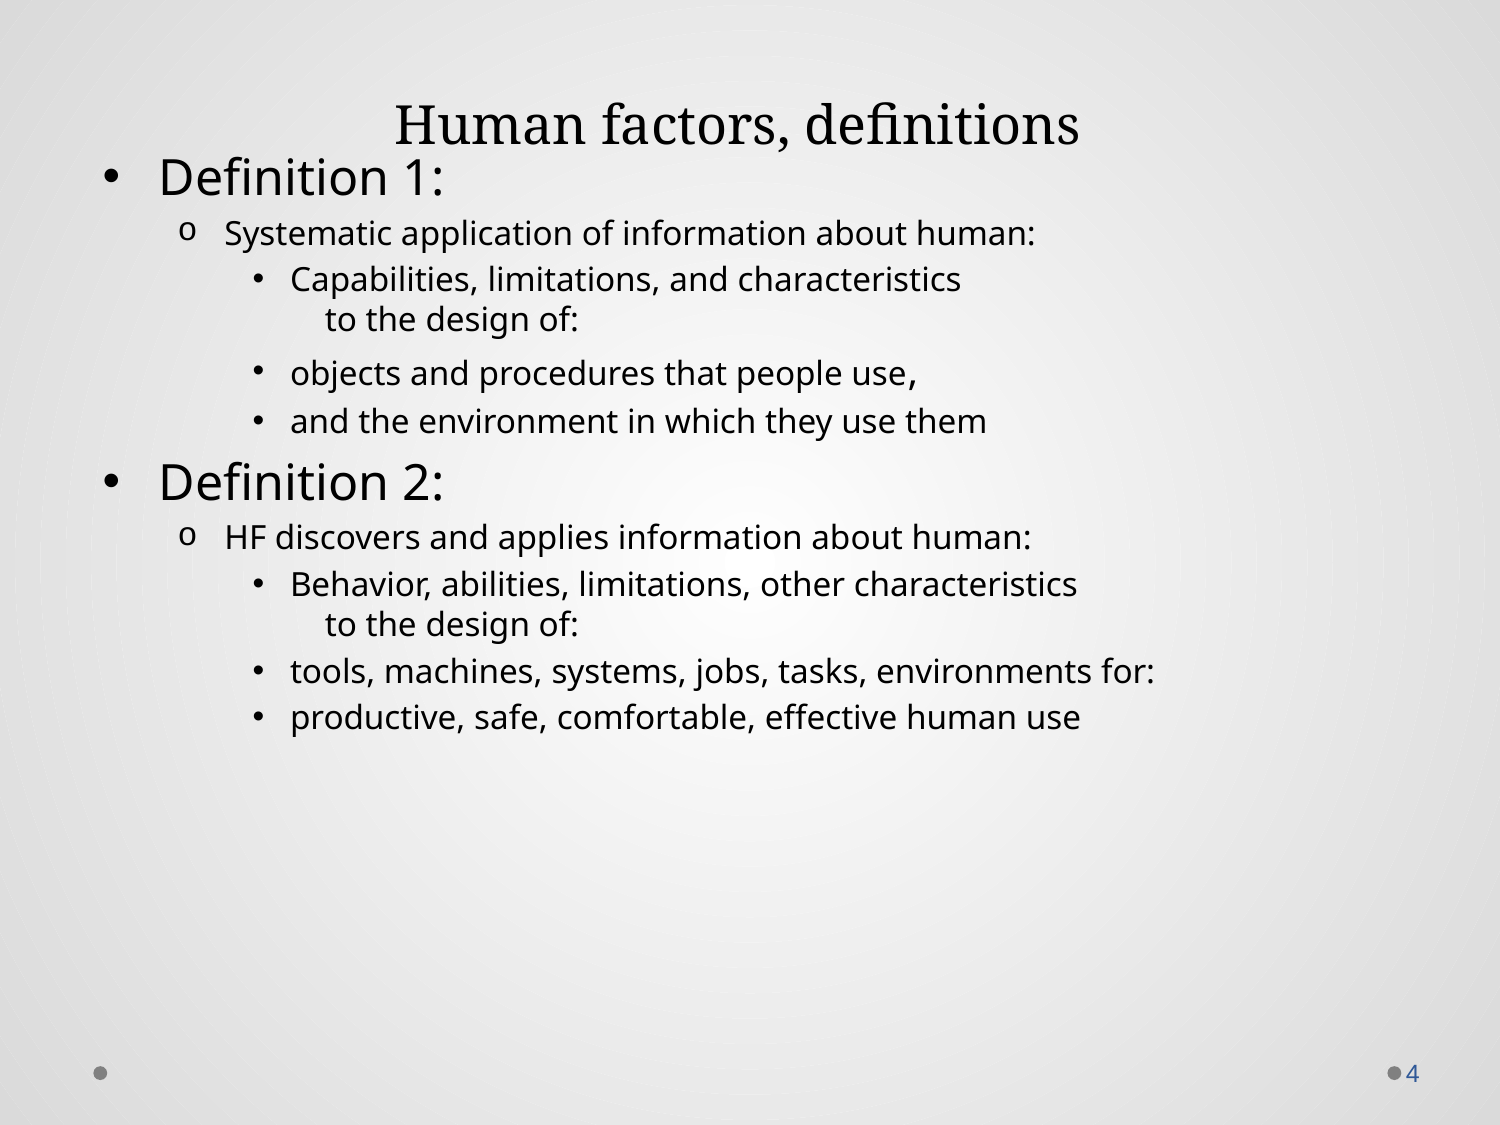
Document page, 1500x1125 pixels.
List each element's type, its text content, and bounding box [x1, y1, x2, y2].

list Definition 1: Systematic application of information about human: Capabilities, limitations, and characteristics to the design of: objects and procedures that people use, and the environment in which they use them Definition 2: HF discovers and applies information about human: Behavior, abilities, limitations, other characteristics to the design of: tools, machines, systems, jobs, tasks, environments for: productive, safe, comfortable, effective human use [87, 137, 1438, 1113]
slide_number 4 [1401, 1042, 1494, 1103]
title Human factors, definitions [62, 62, 1413, 163]
